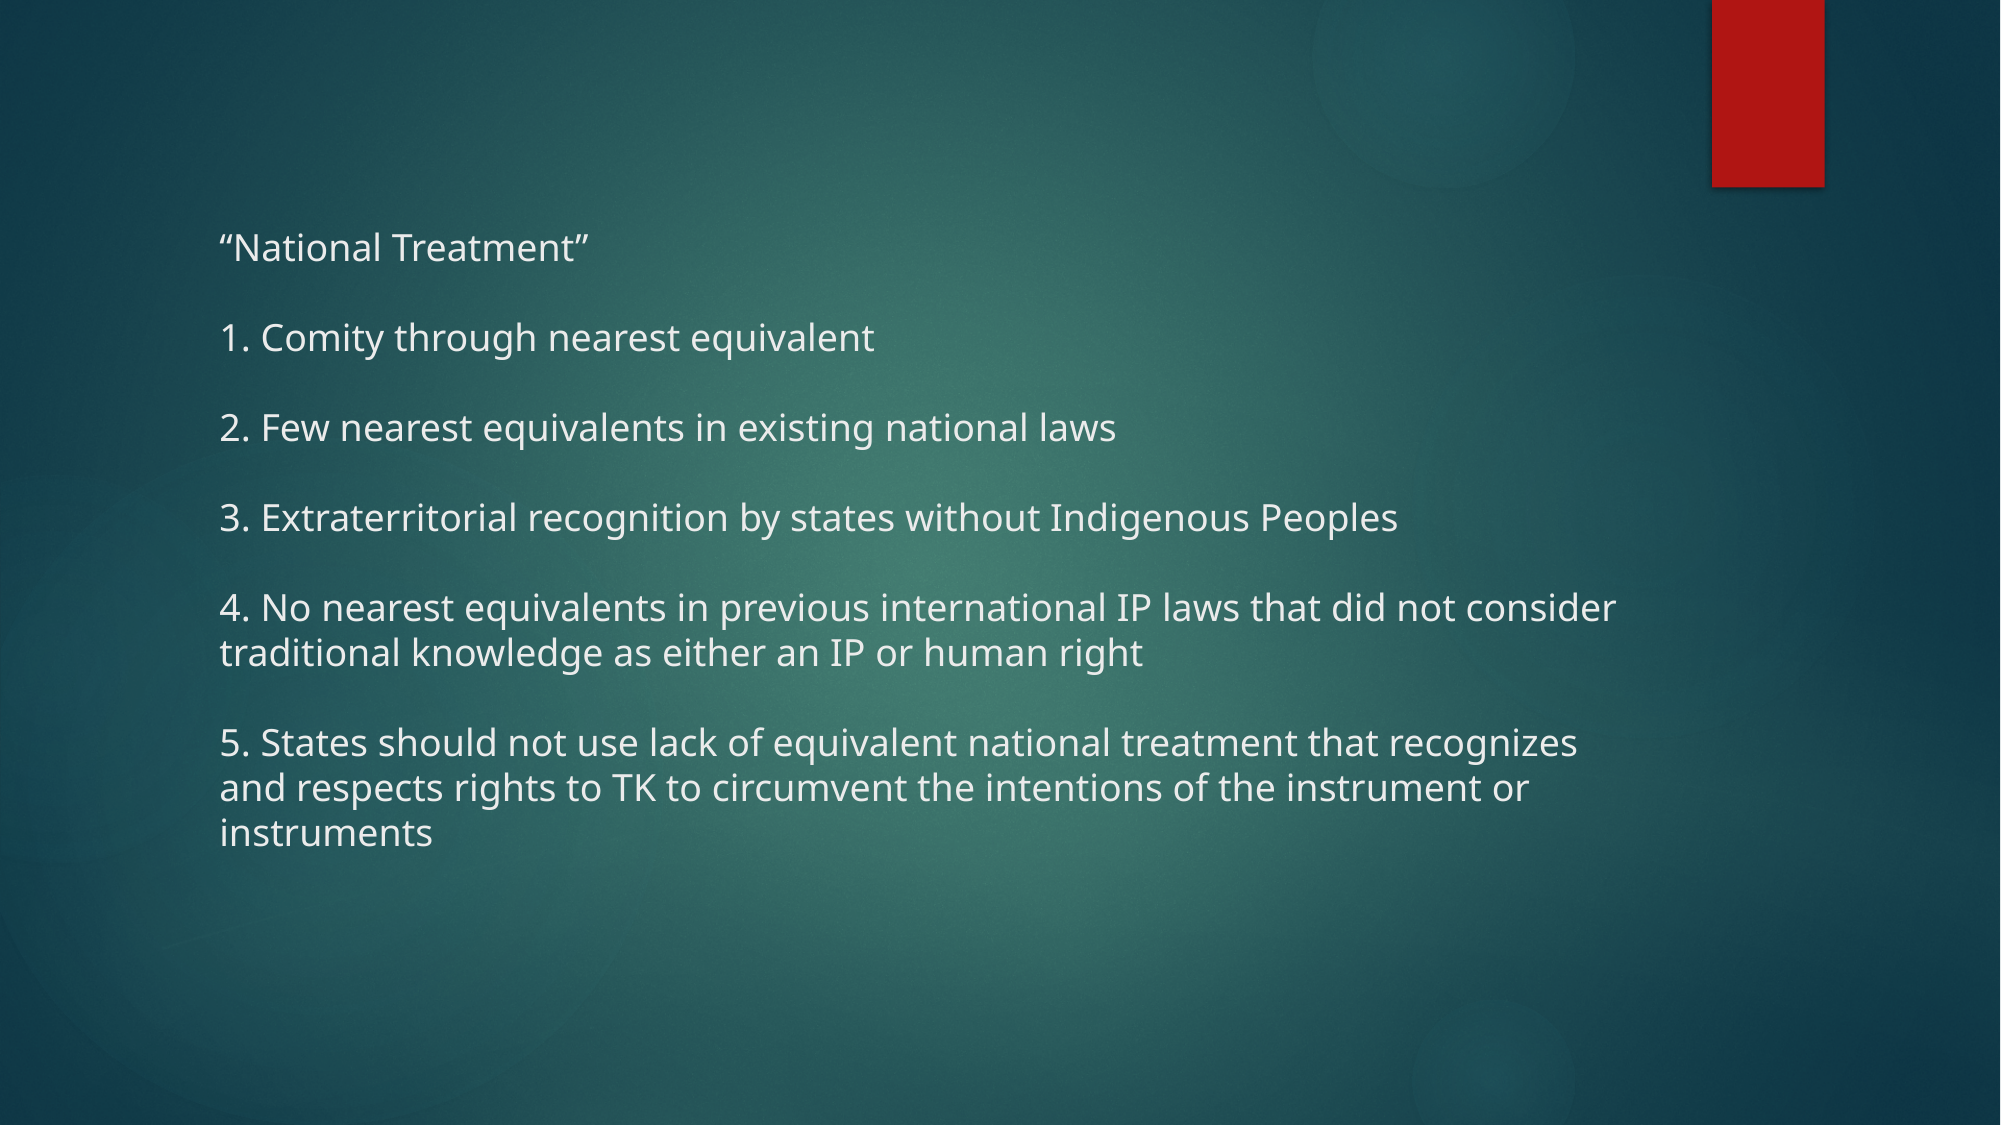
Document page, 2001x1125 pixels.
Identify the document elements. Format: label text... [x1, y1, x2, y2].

title “National Treatment” 1. Comity through nearest equivalent 2. Few nearest equivalents in existing national laws 3. Extraterritorial recognition by states without Indigenous Peoples 4. No nearest equivalents in previous international IP laws that did not consider traditional knowledge as either an IP or human right 5. States should not use lack of equivalent national treatment that recognizes and respects rights to TK to circumvent the intentions of the instrument or instruments [204, 216, 1645, 970]
